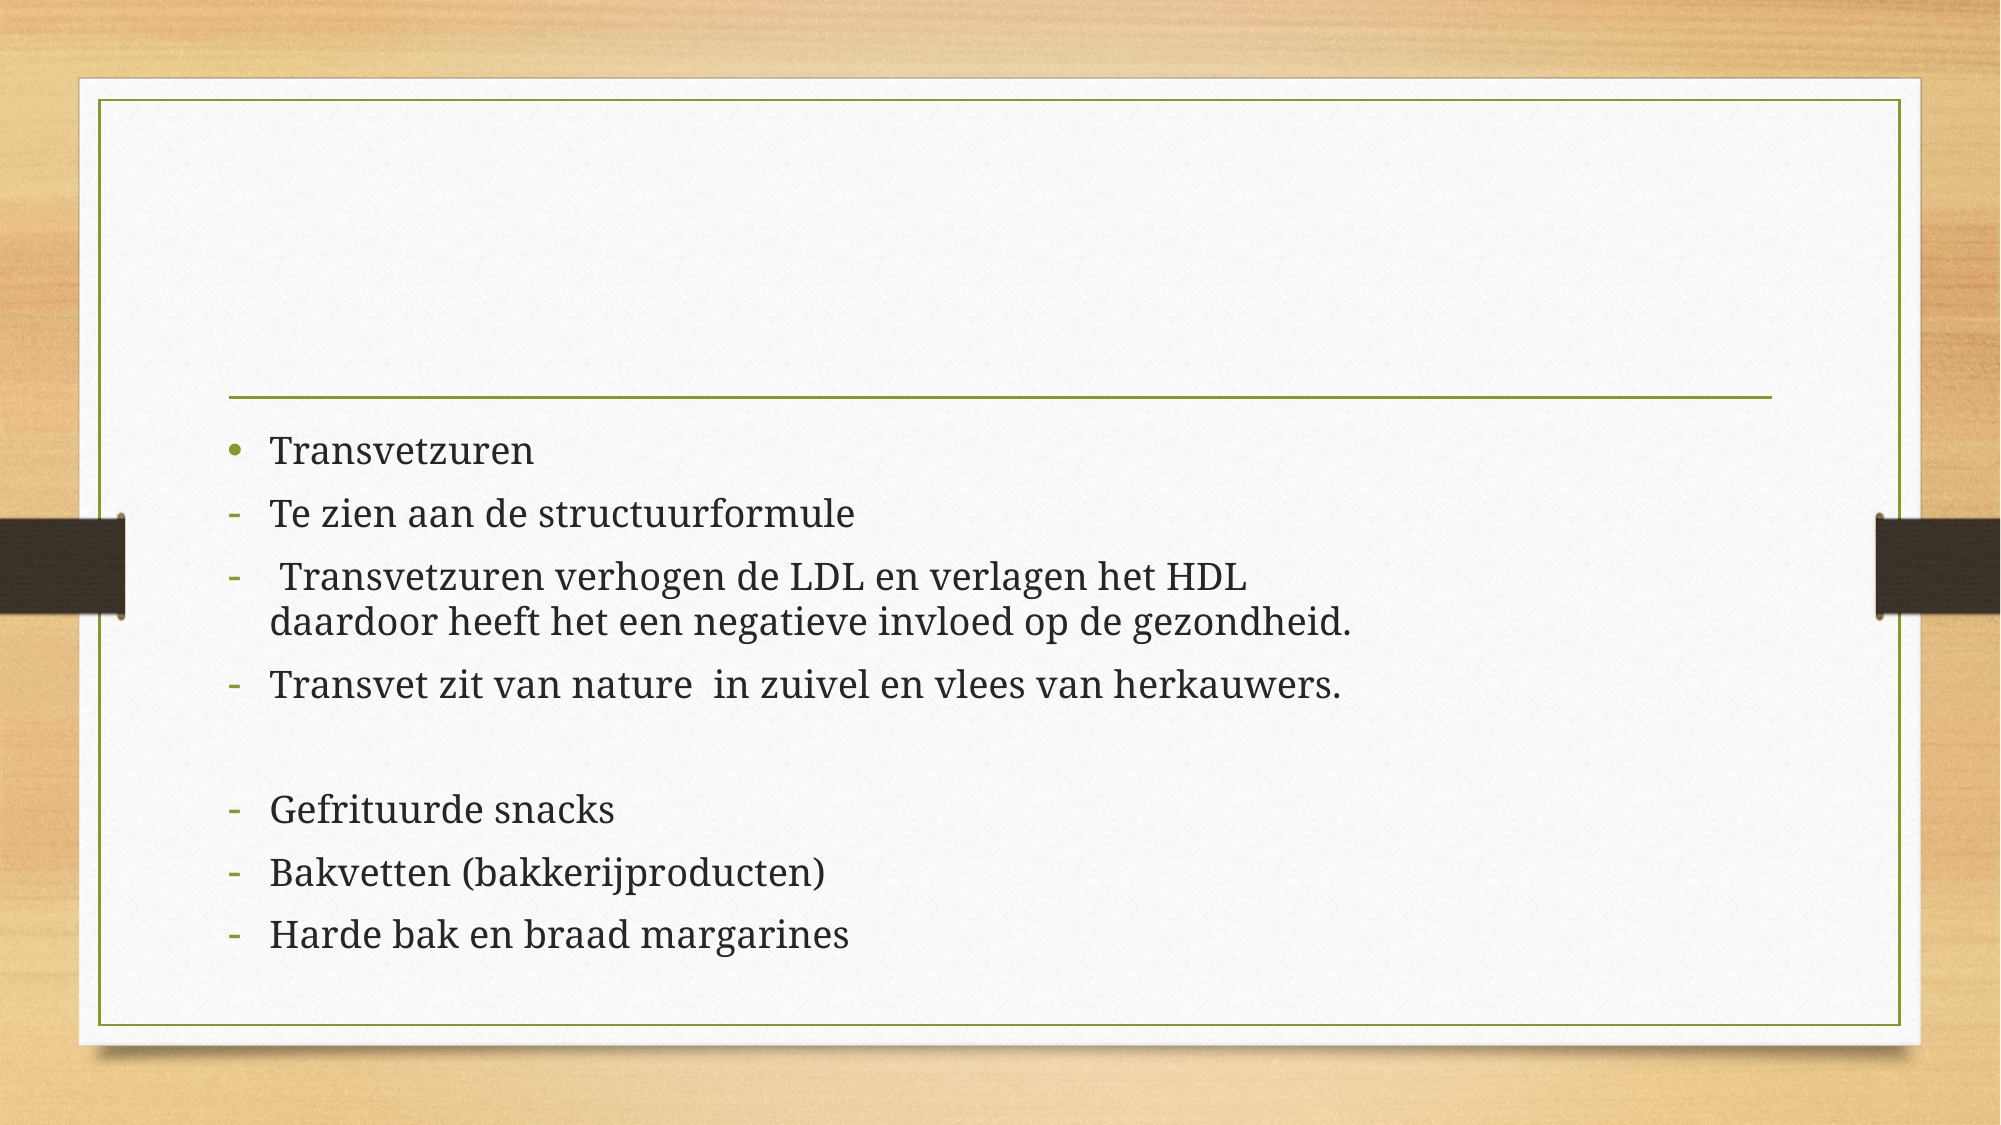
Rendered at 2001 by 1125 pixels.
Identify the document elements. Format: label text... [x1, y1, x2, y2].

list Transvetzuren Te zien aan de structuurformule Transvetzuren verhogen de LDL en verlagen het HDL daardoor heeft het een negatieve invloed op de gezondheid. Transvet zit van nature in zuivel en vlees van herkauwers. Gefrituurde snacks Bakvetten (bakkerijproducten) Harde bak en braad margarines [212, 419, 1788, 964]
picture [0, 0, 2001, 1125]
